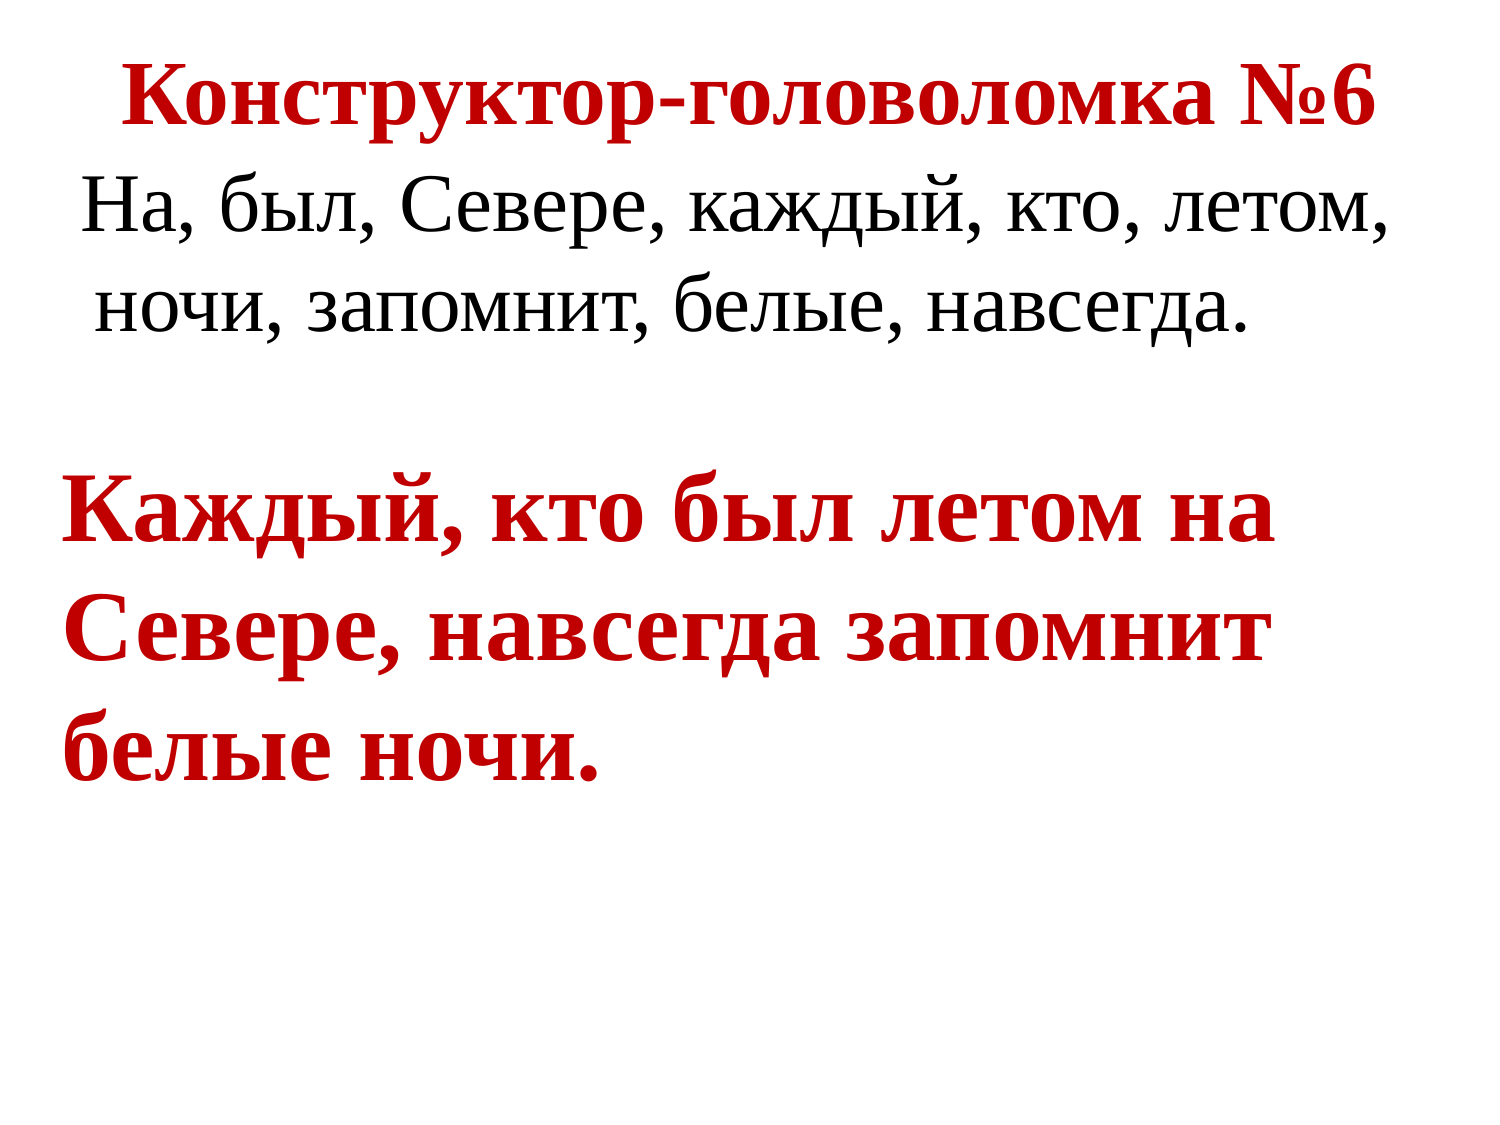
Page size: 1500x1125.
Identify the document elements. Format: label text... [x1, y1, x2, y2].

title Конструктор-головоломка №6 [75, 0, 1425, 140]
list На, был, Севере, каждый, кто, летом, ночи, запомнит, белые, навсегда. [23, 140, 1454, 352]
text_box Каждый, кто был летом на Севере, навсегда запомнит белые ночи. [46, 433, 1454, 809]
